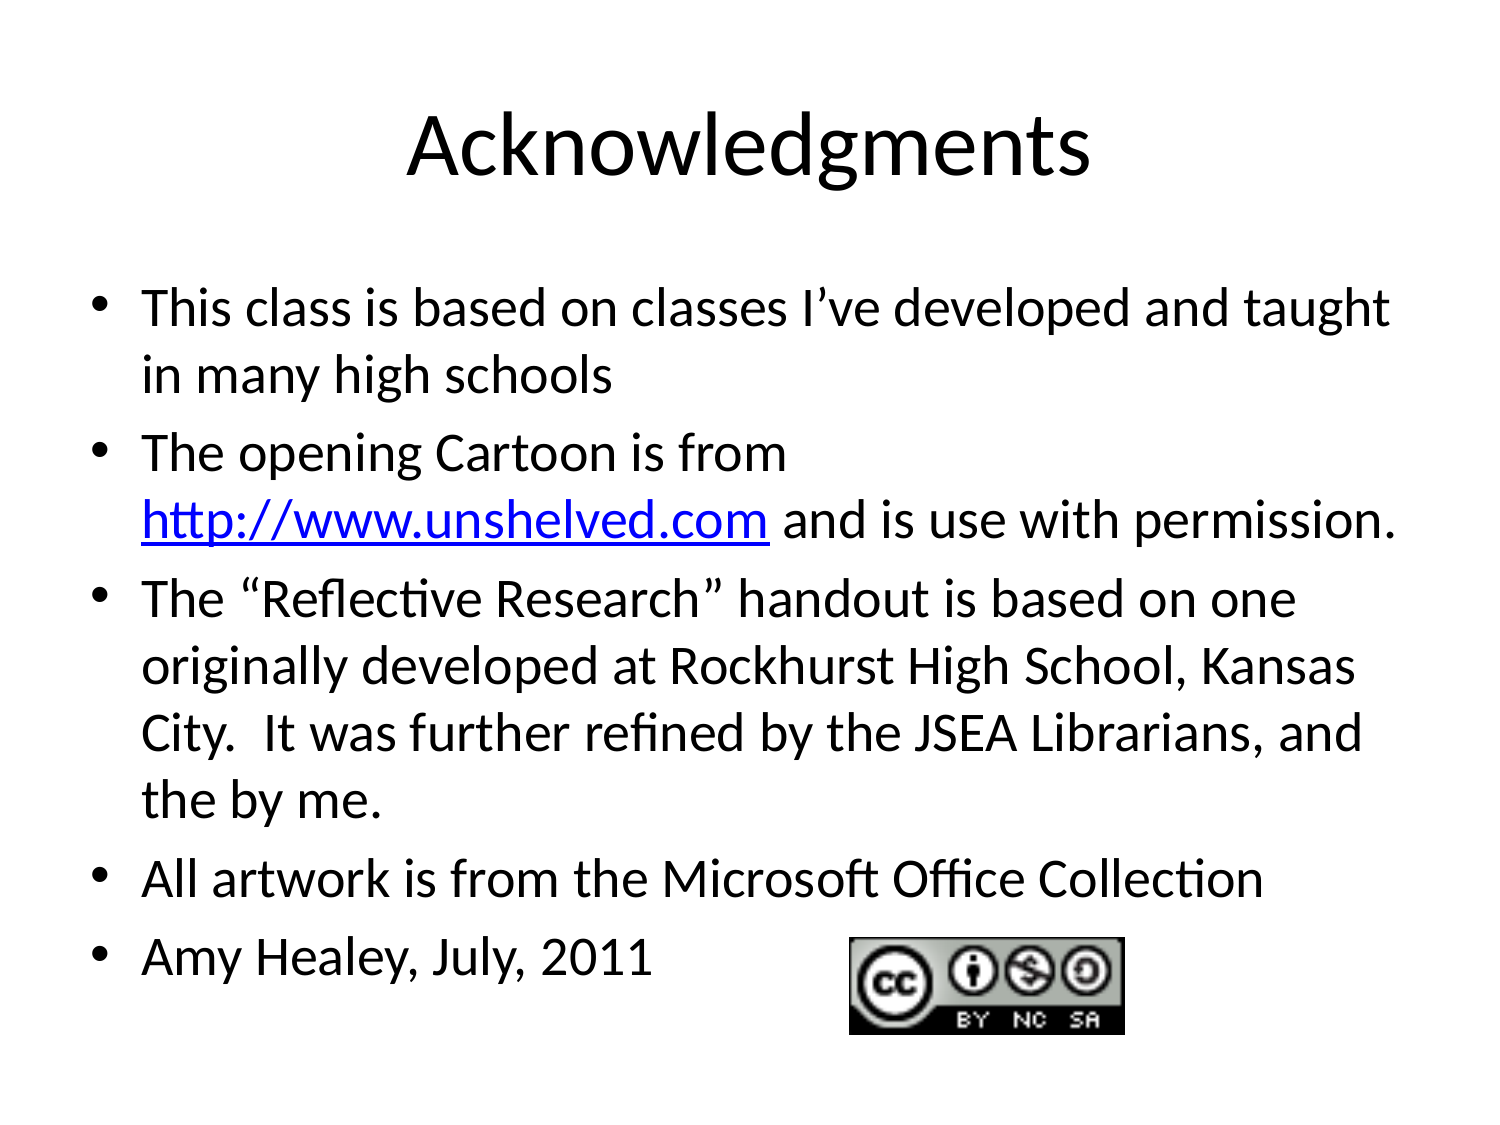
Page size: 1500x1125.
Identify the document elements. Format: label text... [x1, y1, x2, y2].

list This class is based on classes I’ve developed and taught in many high schools The opening Cartoon is from http://www.unshelved.com and is use with permission. The “Reflective Research” handout is based on one originally developed at Rockhurst High School, Kansas City. It was further refined by the JSEA Librarians, and the by me. All artwork is from the Microsoft Office Collection Amy Healey, July, 2011 [75, 262, 1425, 1005]
picture [849, 937, 1126, 1035]
title Acknowledgments [75, 45, 1425, 233]
